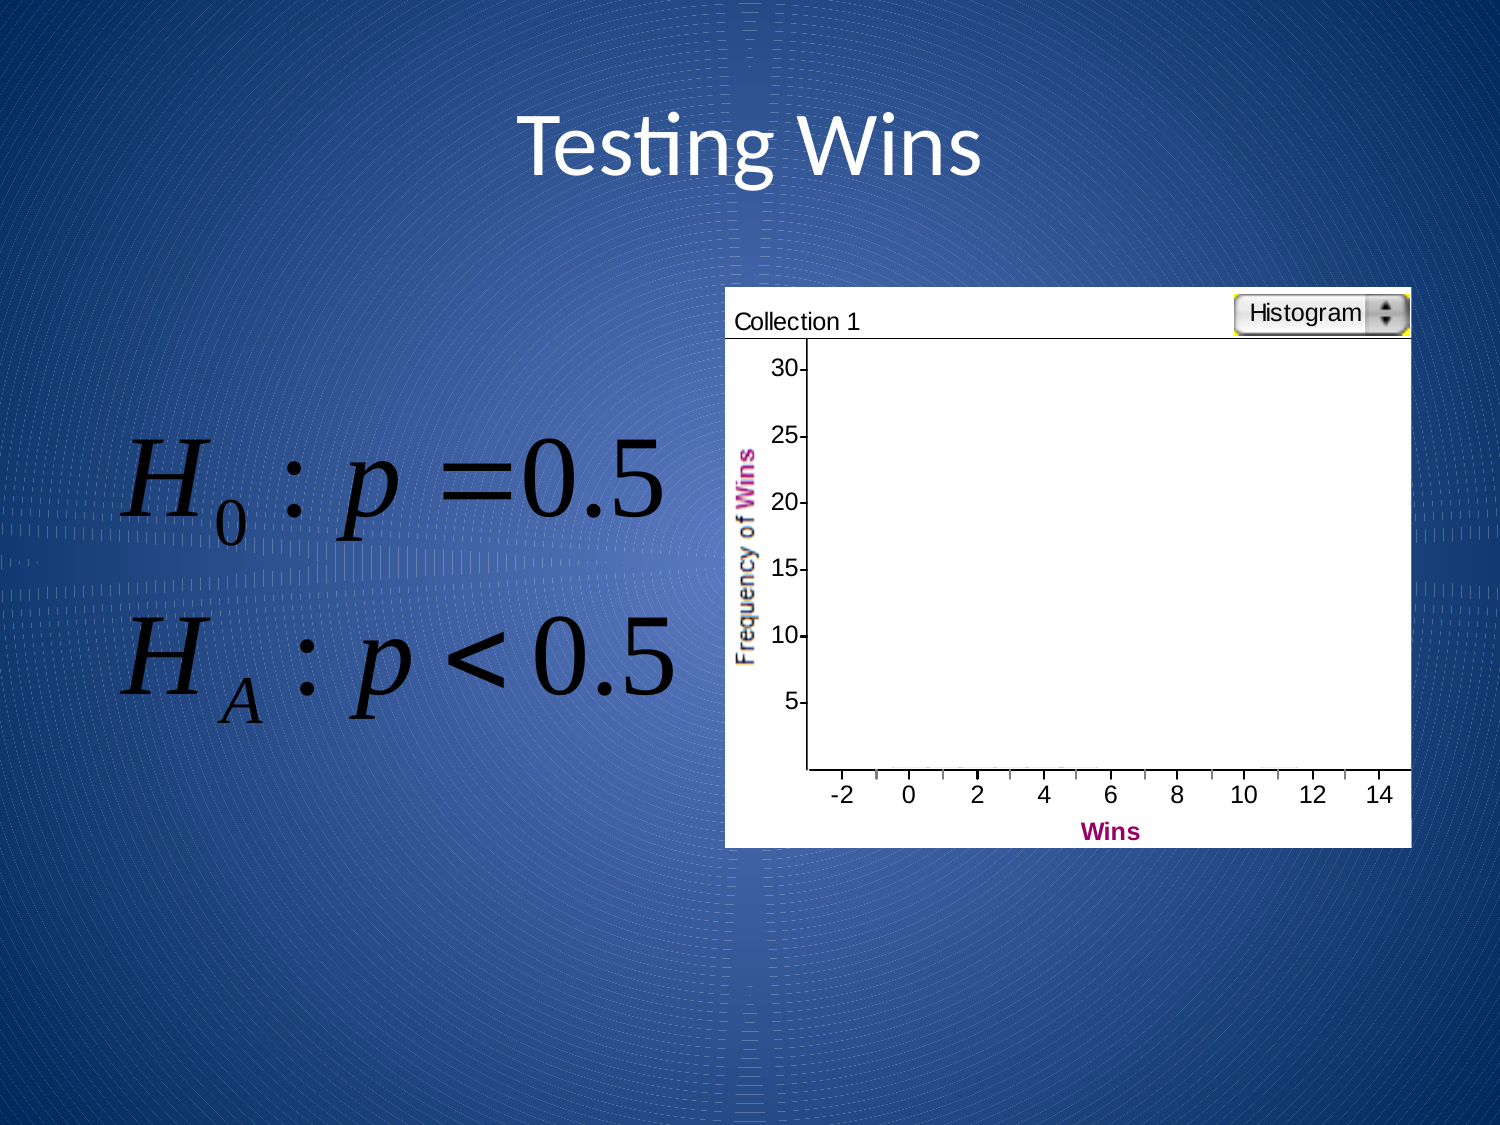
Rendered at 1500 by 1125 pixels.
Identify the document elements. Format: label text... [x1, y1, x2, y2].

title Testing Wins [74, 44, 1426, 233]
picture [724, 287, 1414, 851]
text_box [99, 399, 694, 751]
